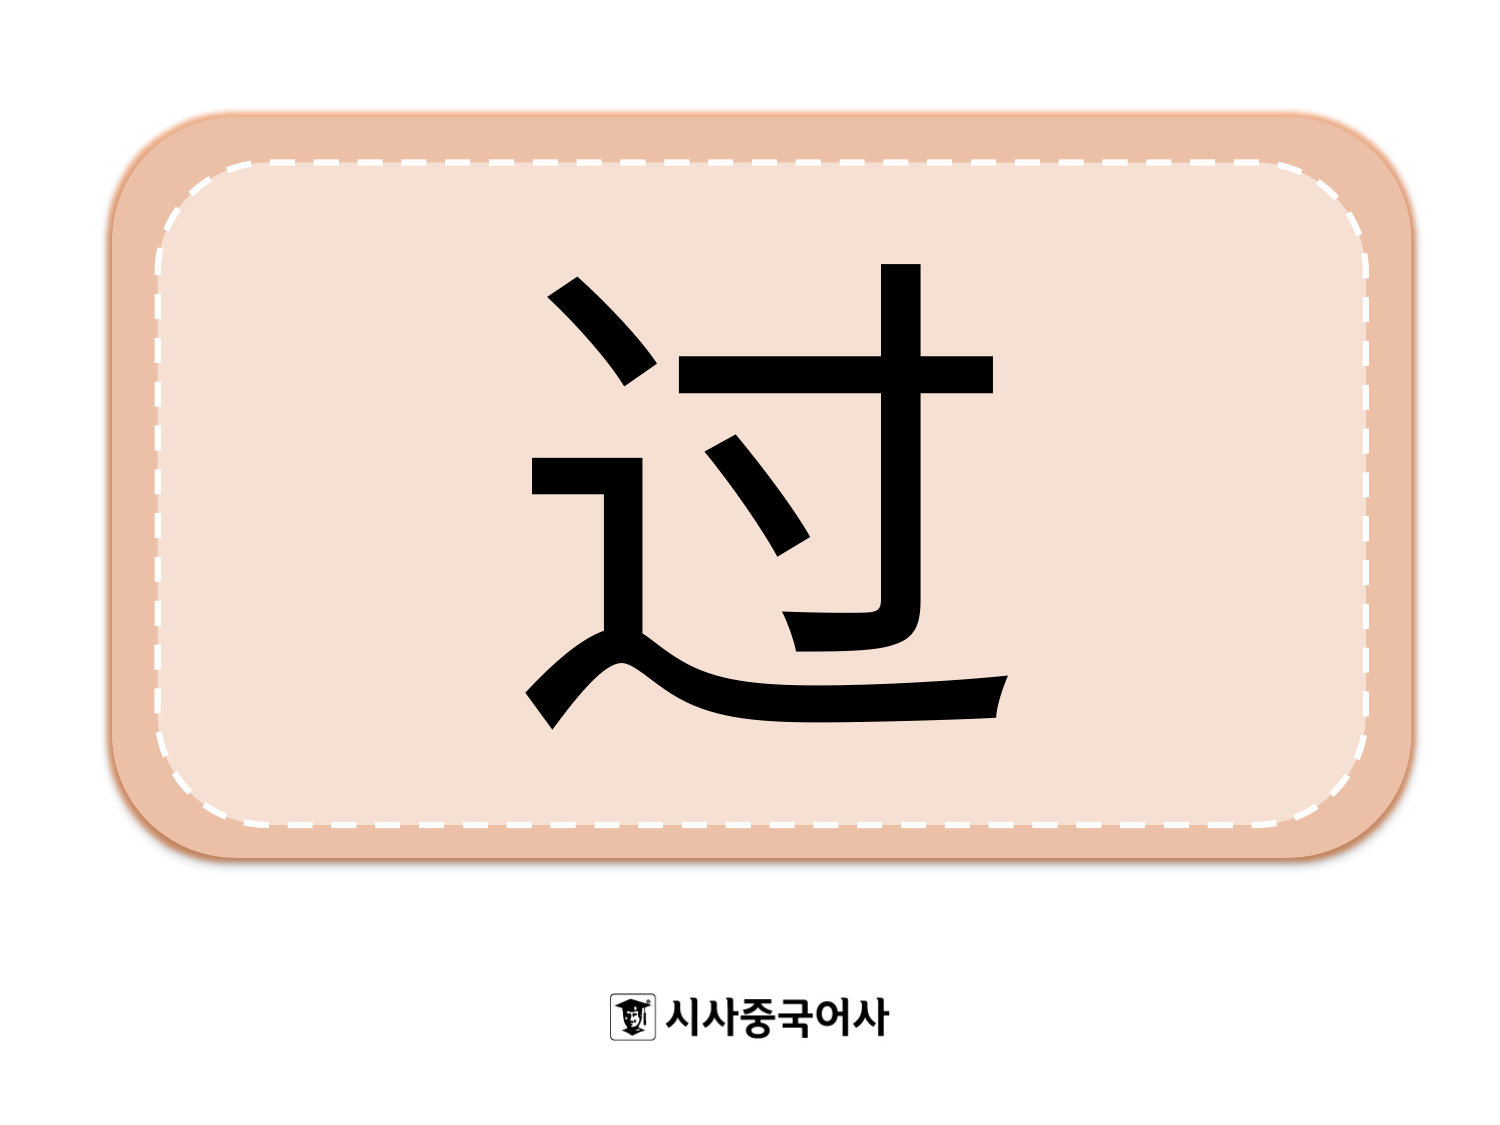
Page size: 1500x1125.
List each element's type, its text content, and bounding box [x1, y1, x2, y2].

picture [602, 987, 898, 1047]
text_box 过 [162, 160, 1371, 824]
